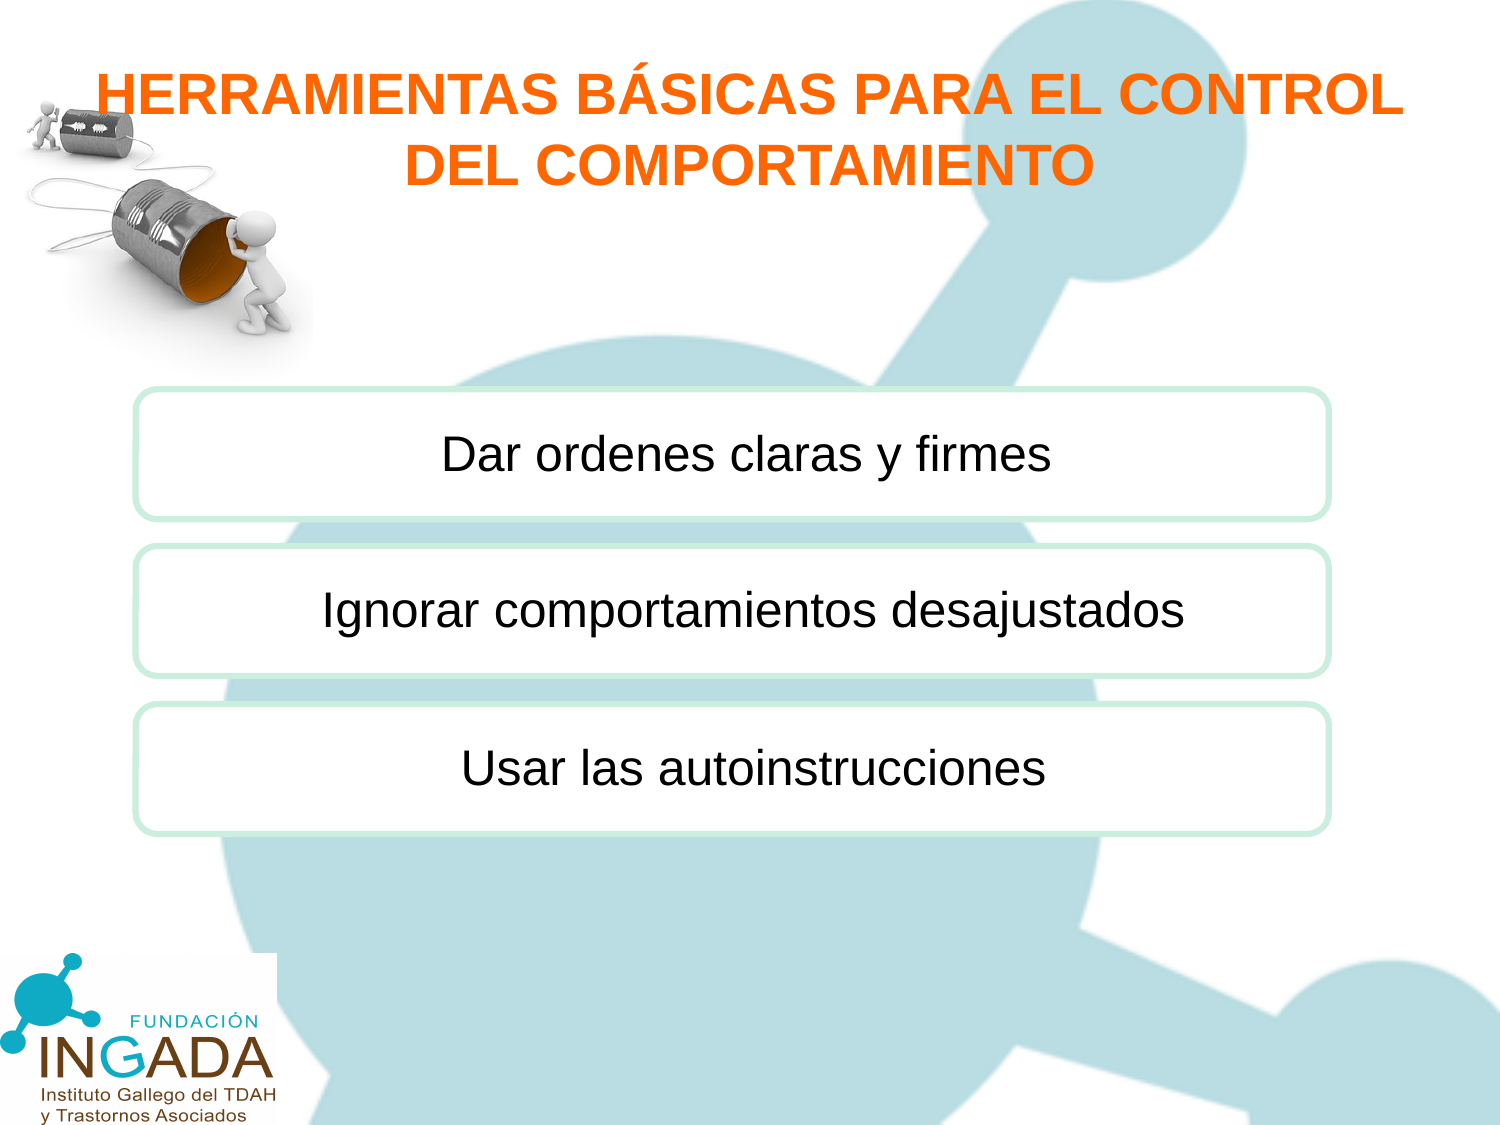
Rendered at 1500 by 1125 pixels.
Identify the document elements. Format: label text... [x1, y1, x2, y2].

text_box Ignorar comportamientos desajustados [134, 544, 1330, 677]
text_box Dar ordenes claras y firmes [134, 388, 1330, 521]
picture [0, 0, 1500, 1125]
list HERRAMIENTAS BÁSICAS PARA EL CONTROL DEL COMPORTAMIENTO [75, 54, 1425, 232]
text_box Usar las autoinstrucciones [134, 703, 1330, 836]
